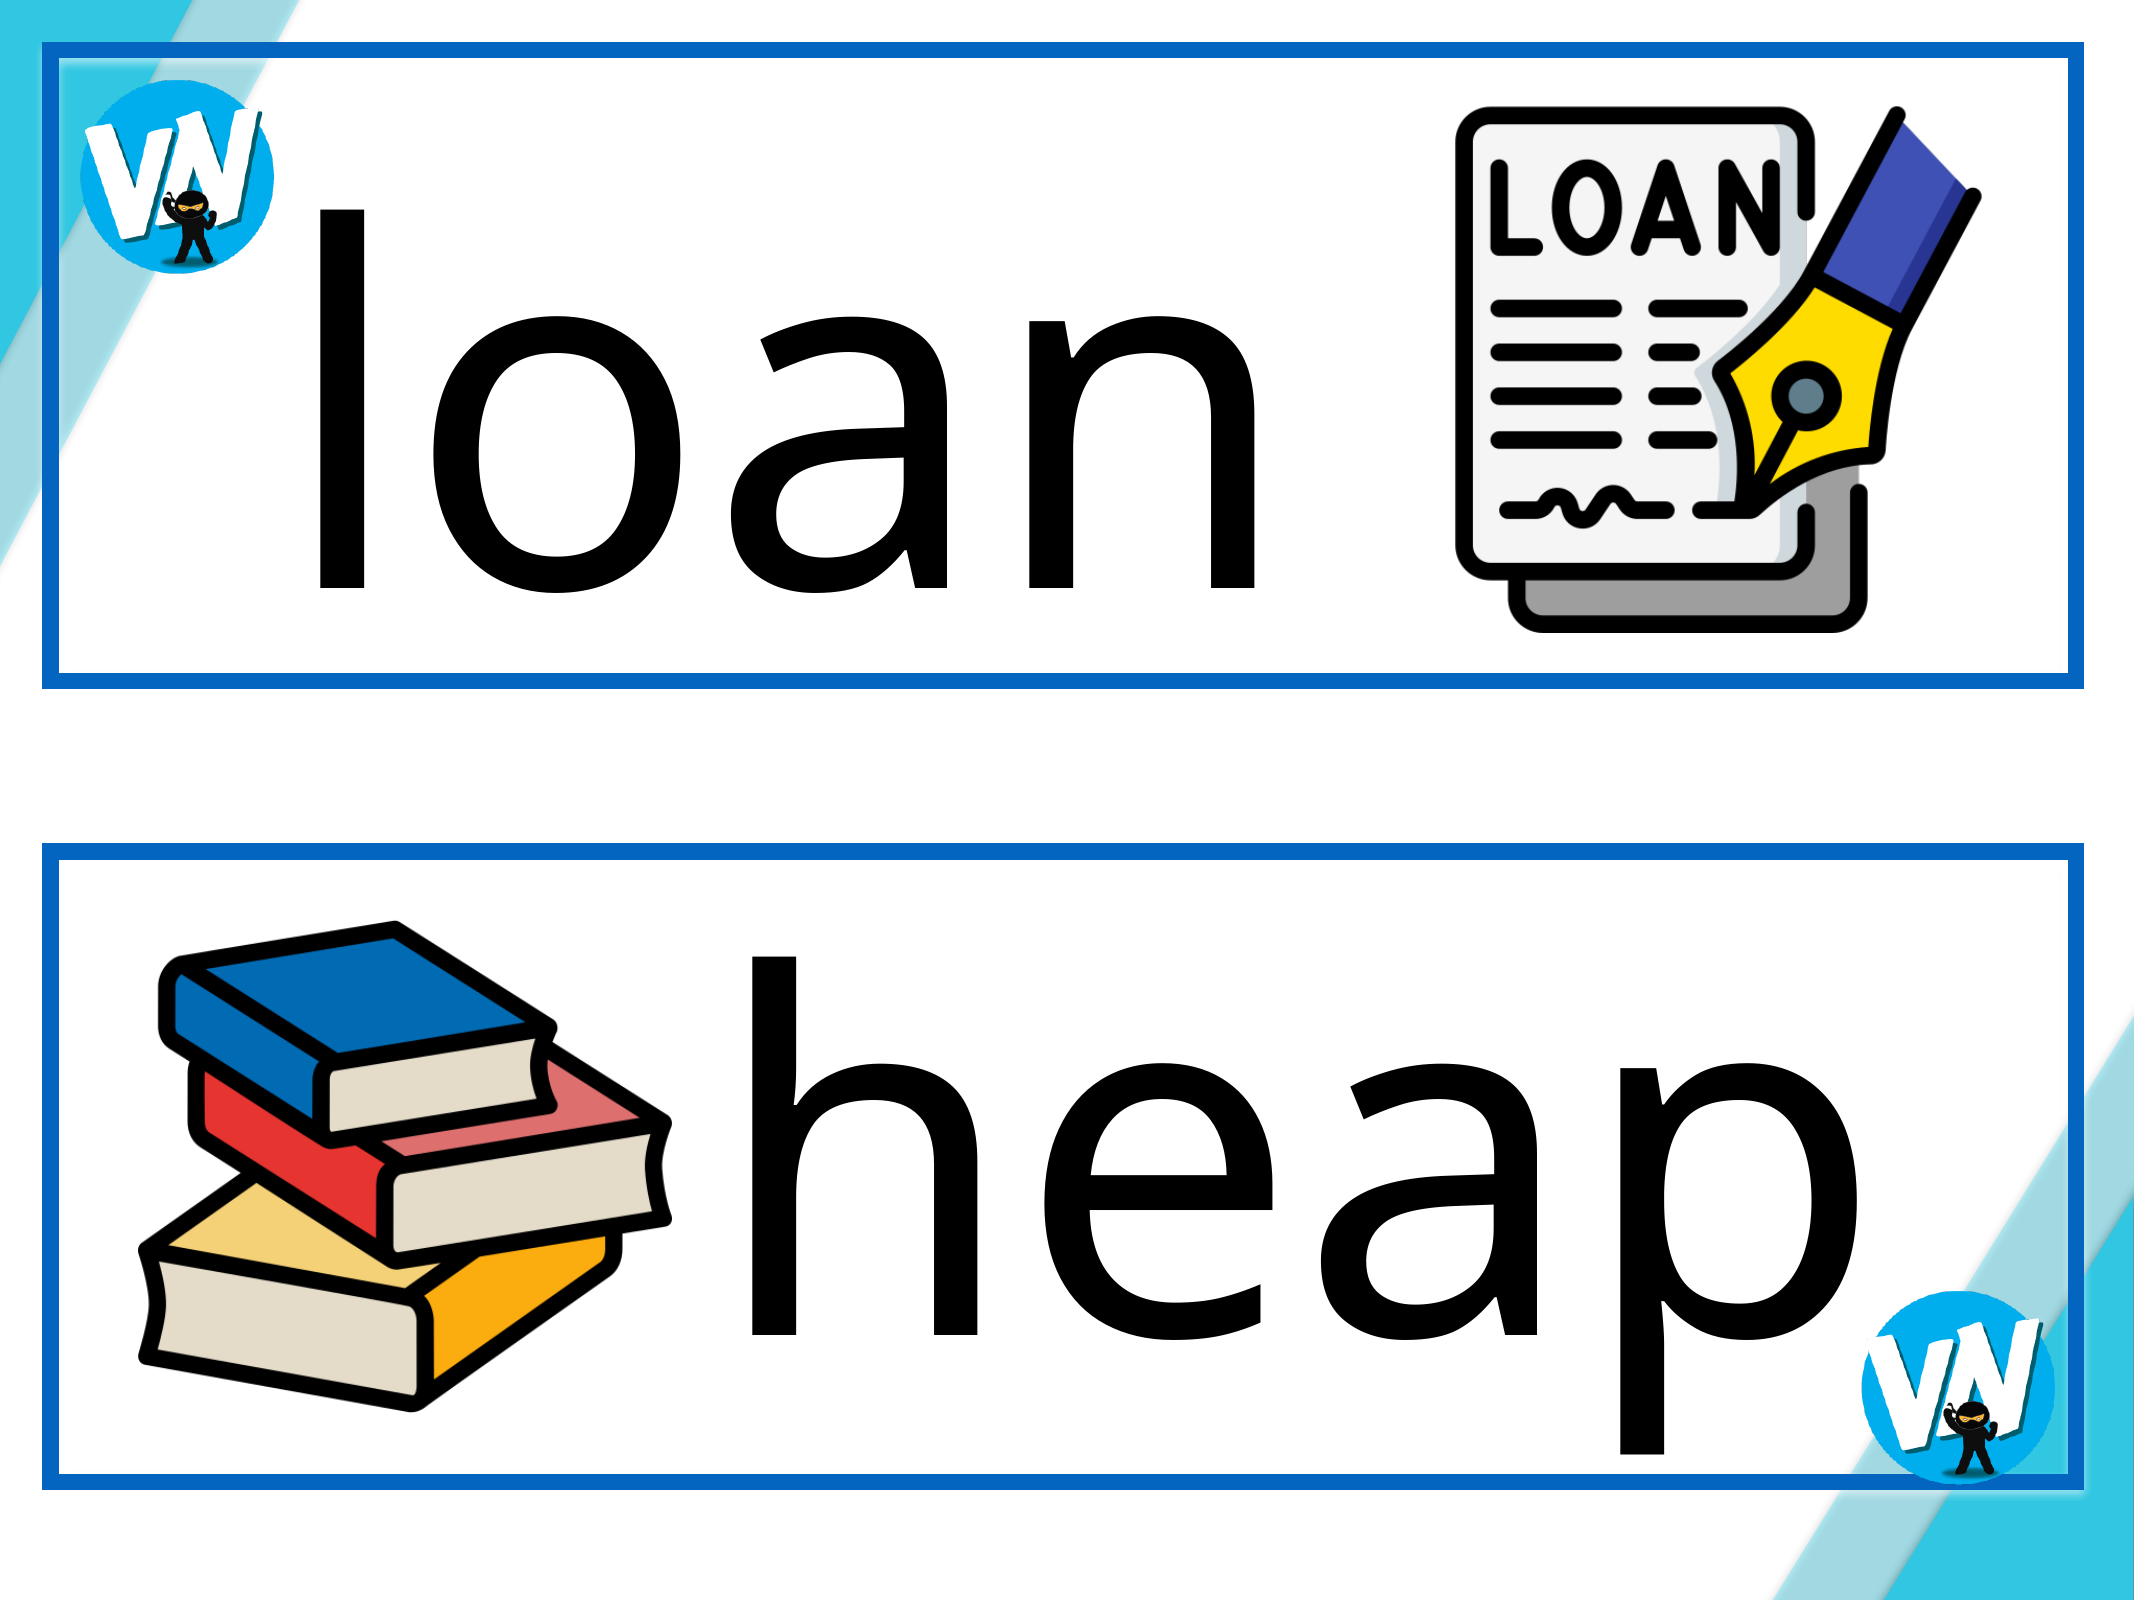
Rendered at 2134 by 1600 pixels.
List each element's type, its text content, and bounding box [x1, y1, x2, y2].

text_box heap [442, 829, 1956, 1444]
picture [1837, 1288, 2080, 1488]
picture [57, 77, 299, 278]
picture [137, 899, 672, 1434]
text_box [90, 851, 1833, 1483]
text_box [0, 0, 81, 1497]
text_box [1963, 235, 2134, 1600]
text_box [90, 50, 2076, 681]
text_box loan [270, 82, 1304, 697]
picture [1451, 98, 1986, 633]
